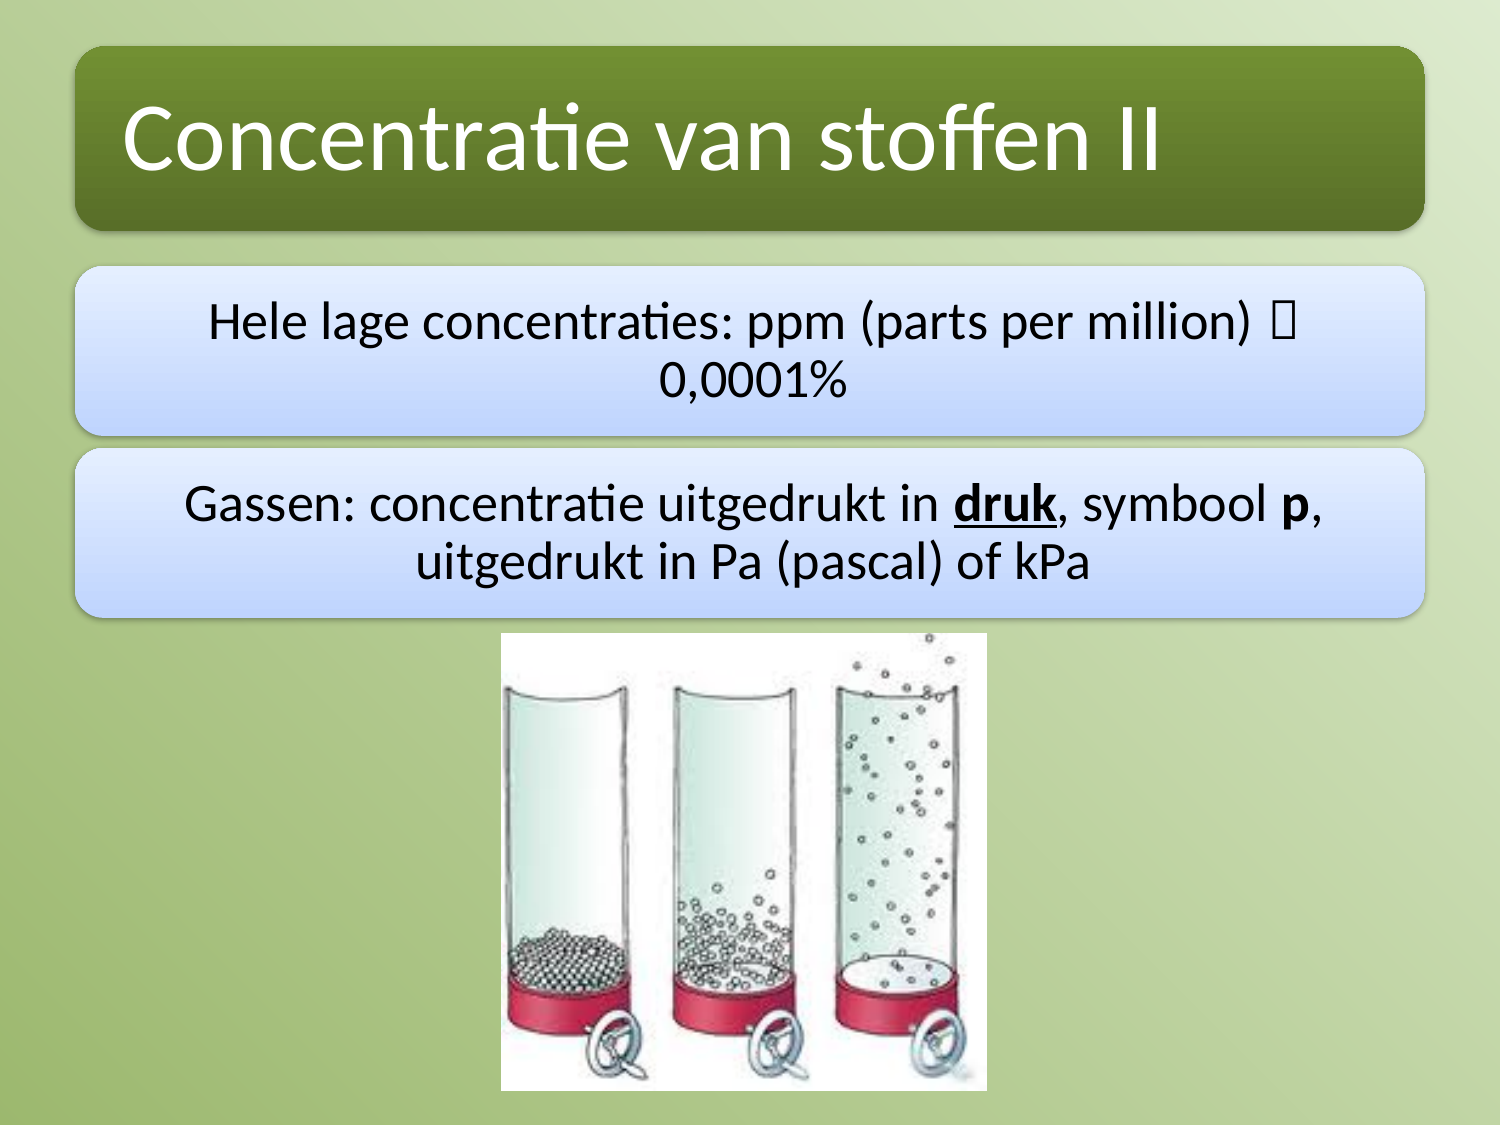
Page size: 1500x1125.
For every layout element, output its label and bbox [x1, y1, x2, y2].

list [74, 262, 1426, 622]
picture [501, 633, 987, 1092]
text_box [74, 44, 1426, 233]
